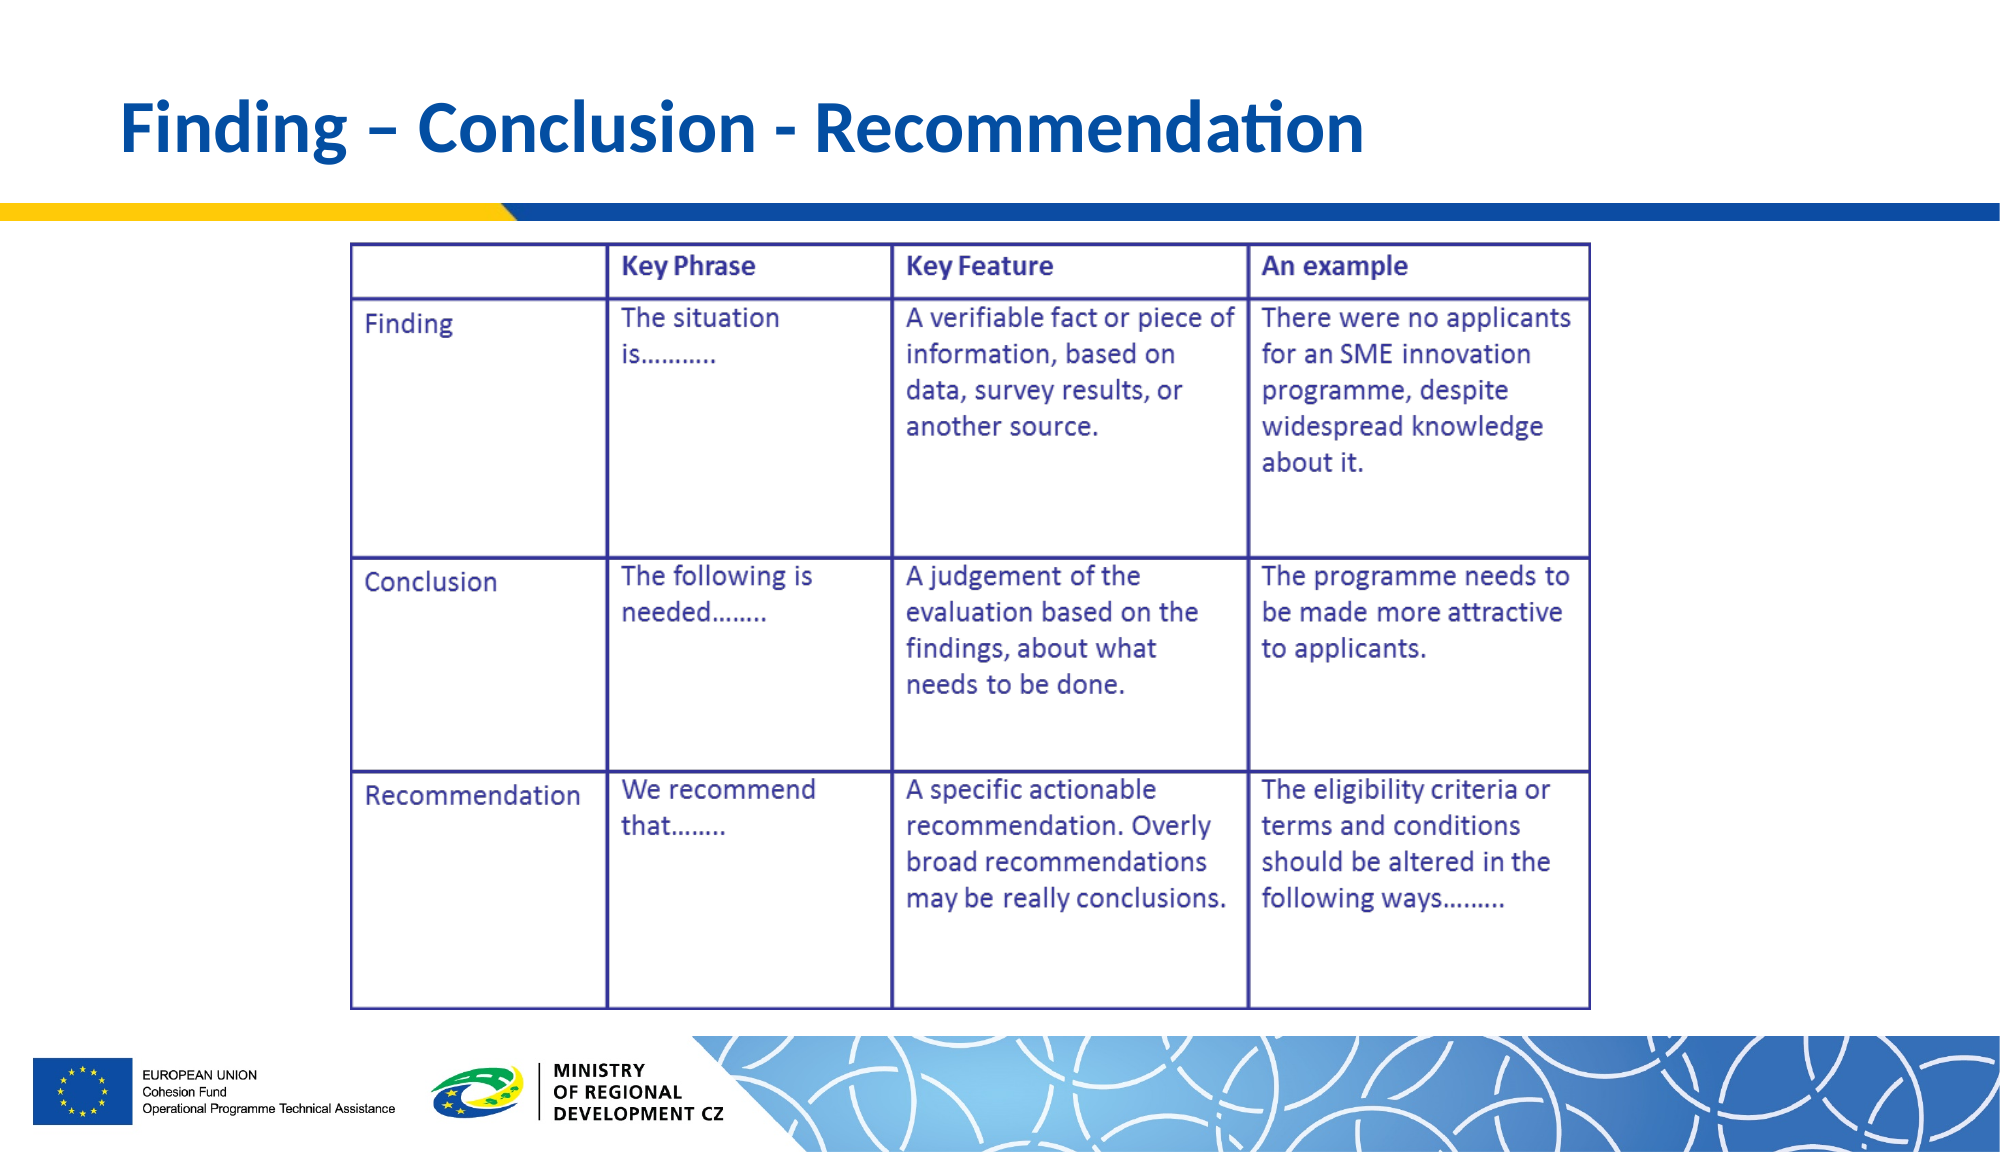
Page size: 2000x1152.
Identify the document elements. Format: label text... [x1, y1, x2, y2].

title Finding – Conclusion - Recommendation [99, 46, 1900, 198]
picture [0, 1036, 2000, 1152]
picture [0, 203, 2000, 221]
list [349, 239, 1591, 1011]
